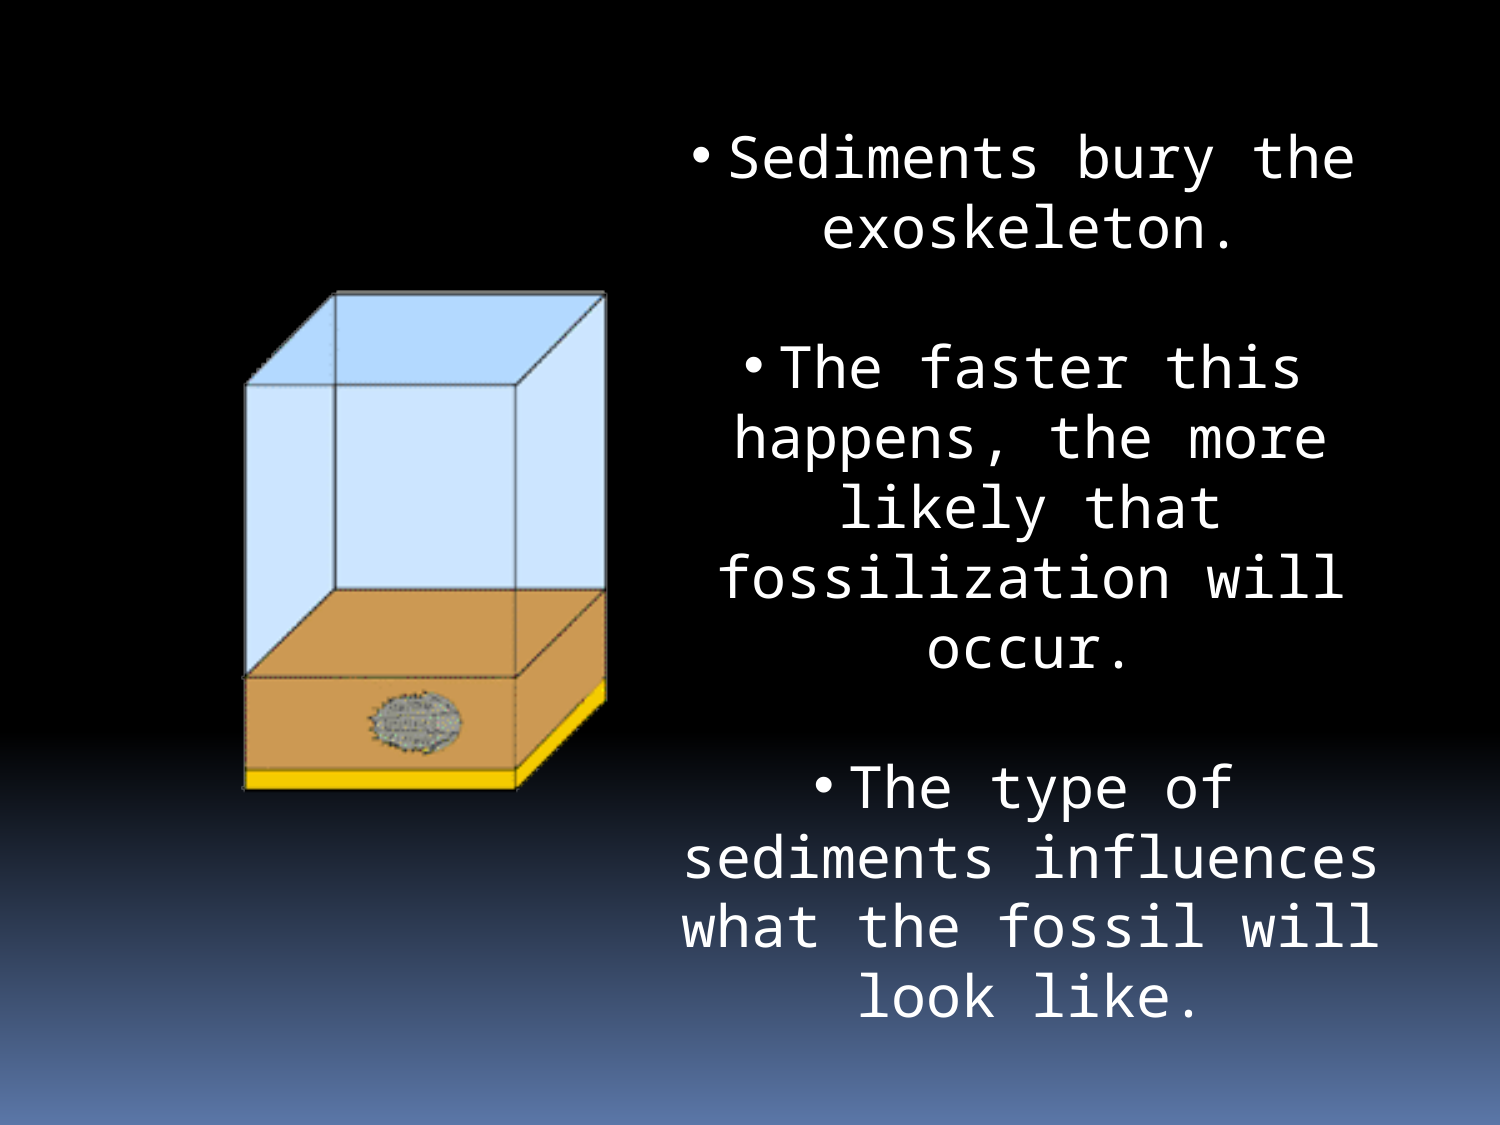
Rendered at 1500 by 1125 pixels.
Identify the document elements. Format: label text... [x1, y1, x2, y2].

picture [199, 249, 701, 851]
text_box Sediments bury the exoskeleton. The faster this happens, the more likely that fossilization will occur. The type of sediments influences what the fossil will look like. [649, 112, 1413, 1037]
